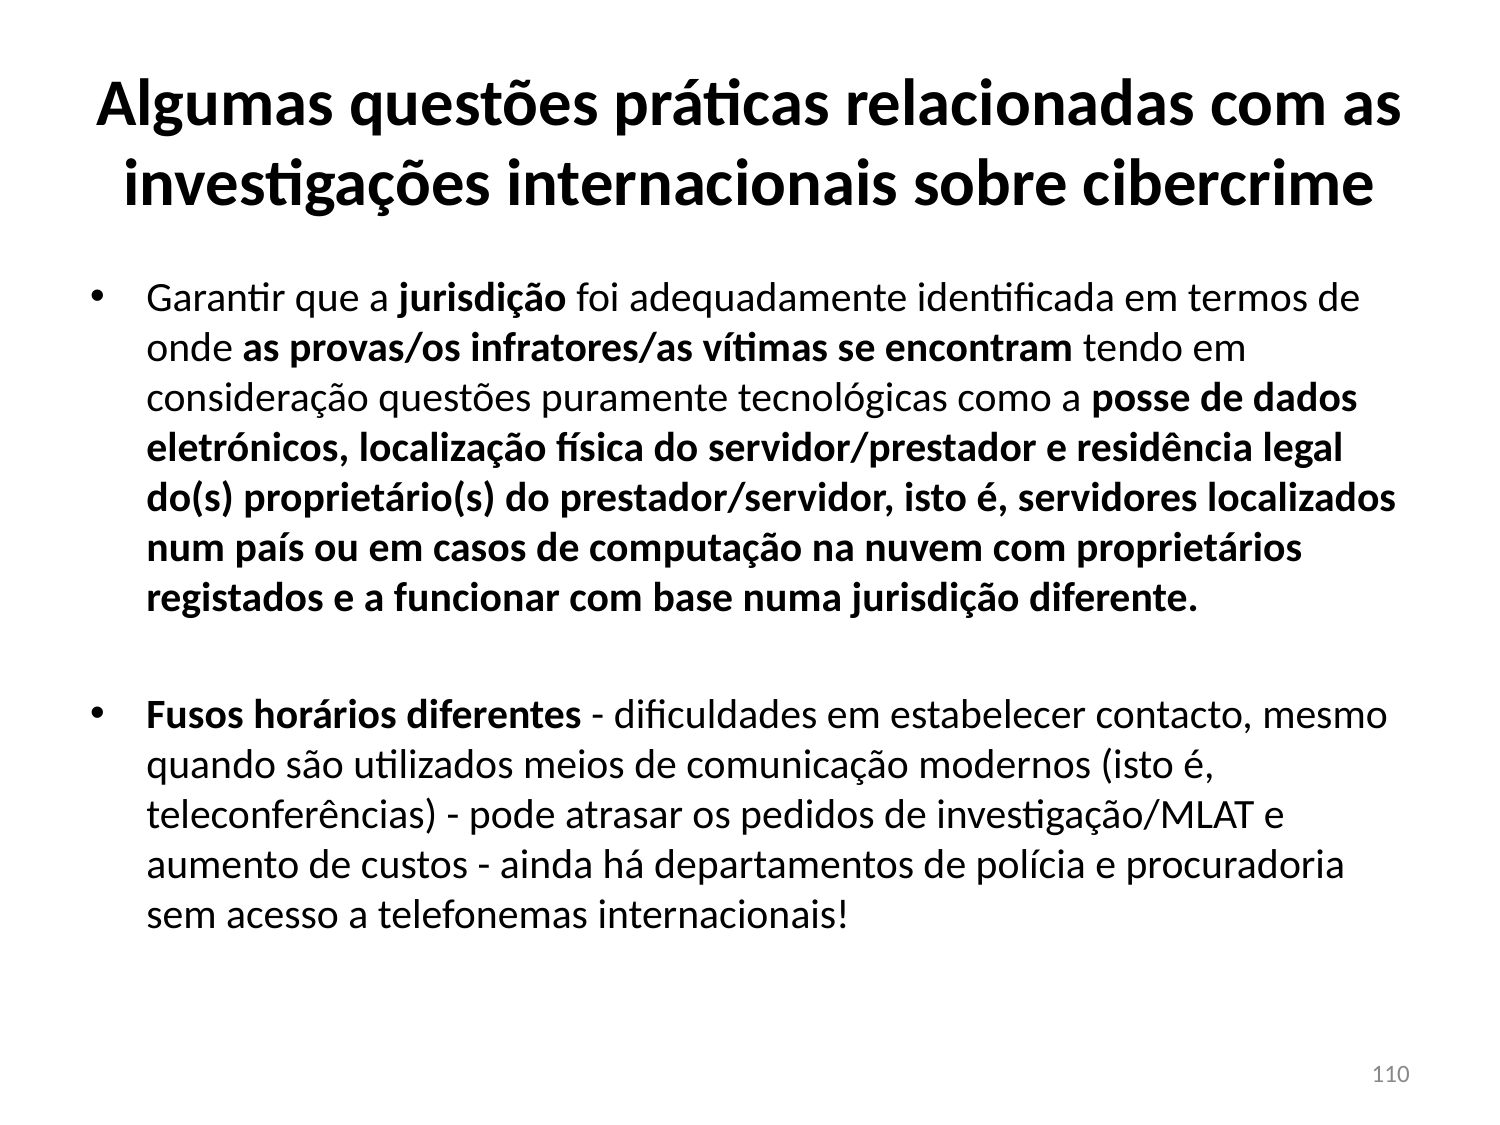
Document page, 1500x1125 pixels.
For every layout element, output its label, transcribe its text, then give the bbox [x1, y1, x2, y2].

title Algumas questões práticas relacionadas com as investigações internacionais sobre cibercrime [75, 45, 1425, 233]
slide_number 110 [1074, 1042, 1425, 1103]
list Garantir que a jurisdição foi adequadamente identificada em termos de onde as provas/os infratores/as vítimas se encontram tendo em consideração questões puramente tecnológicas como a posse de dados eletrónicos, localização física do servidor/prestador e residência legal do(s) proprietário(s) do prestador/servidor, isto é, servidores localizados num país ou em casos de computação na nuvem com proprietários registados e a funcionar com base numa jurisdição diferente. Fusos horários diferentes - dificuldades em estabelecer contacto, mesmo quando são utilizados meios de comunicação modernos (isto é, teleconferências) - pode atrasar os pedidos de investigação/MLAT e aumento de custos - ainda há departamentos de polícia e procuradoria sem acesso a telefonemas internacionais! [75, 262, 1425, 1005]
